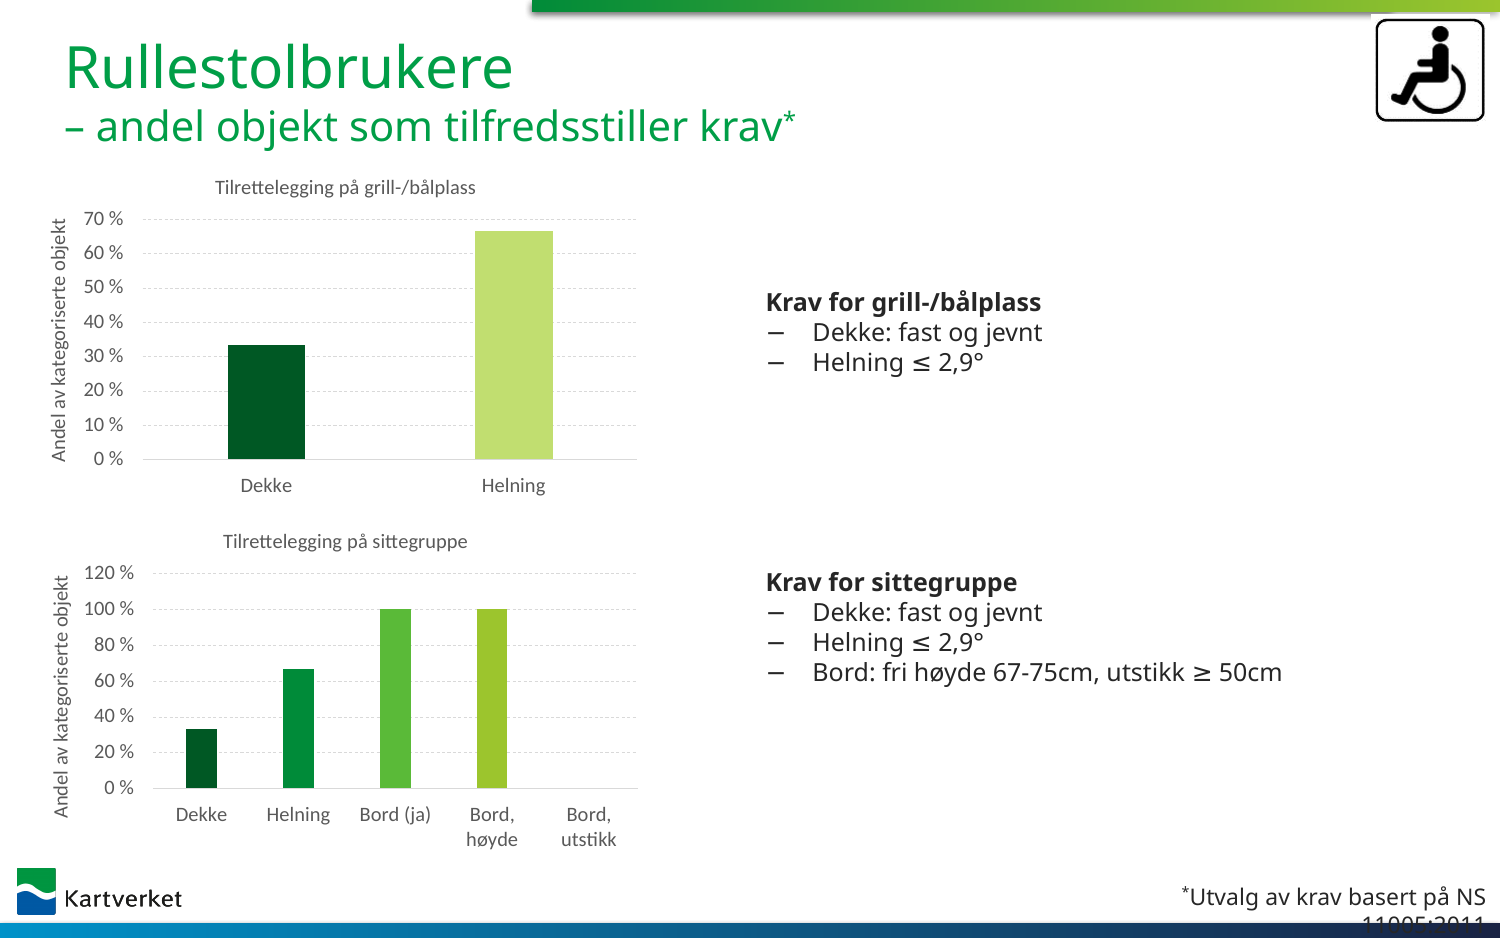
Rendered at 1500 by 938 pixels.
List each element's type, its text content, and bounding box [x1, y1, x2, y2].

picture [1371, 13, 1491, 127]
picture [41, 520, 650, 859]
text_box Krav for sittegruppe Dekke: fast og jevnt Helning ≤ 2,9° Bord: fri høyde 67-75cm, utstikk ≥ 50cm [750, 559, 1500, 694]
text_box Rullestolbrukere – andel objekt som tilfredsstiller krav* [49, 14, 1431, 158]
picture [41, 166, 650, 505]
text_box Krav for grill-/bålplass Dekke: fast og jevnt Helning ≤ 2,9° [750, 279, 1452, 384]
text_box *Utvalg av krav basert på NS 11005:2011 [1068, 873, 1500, 938]
